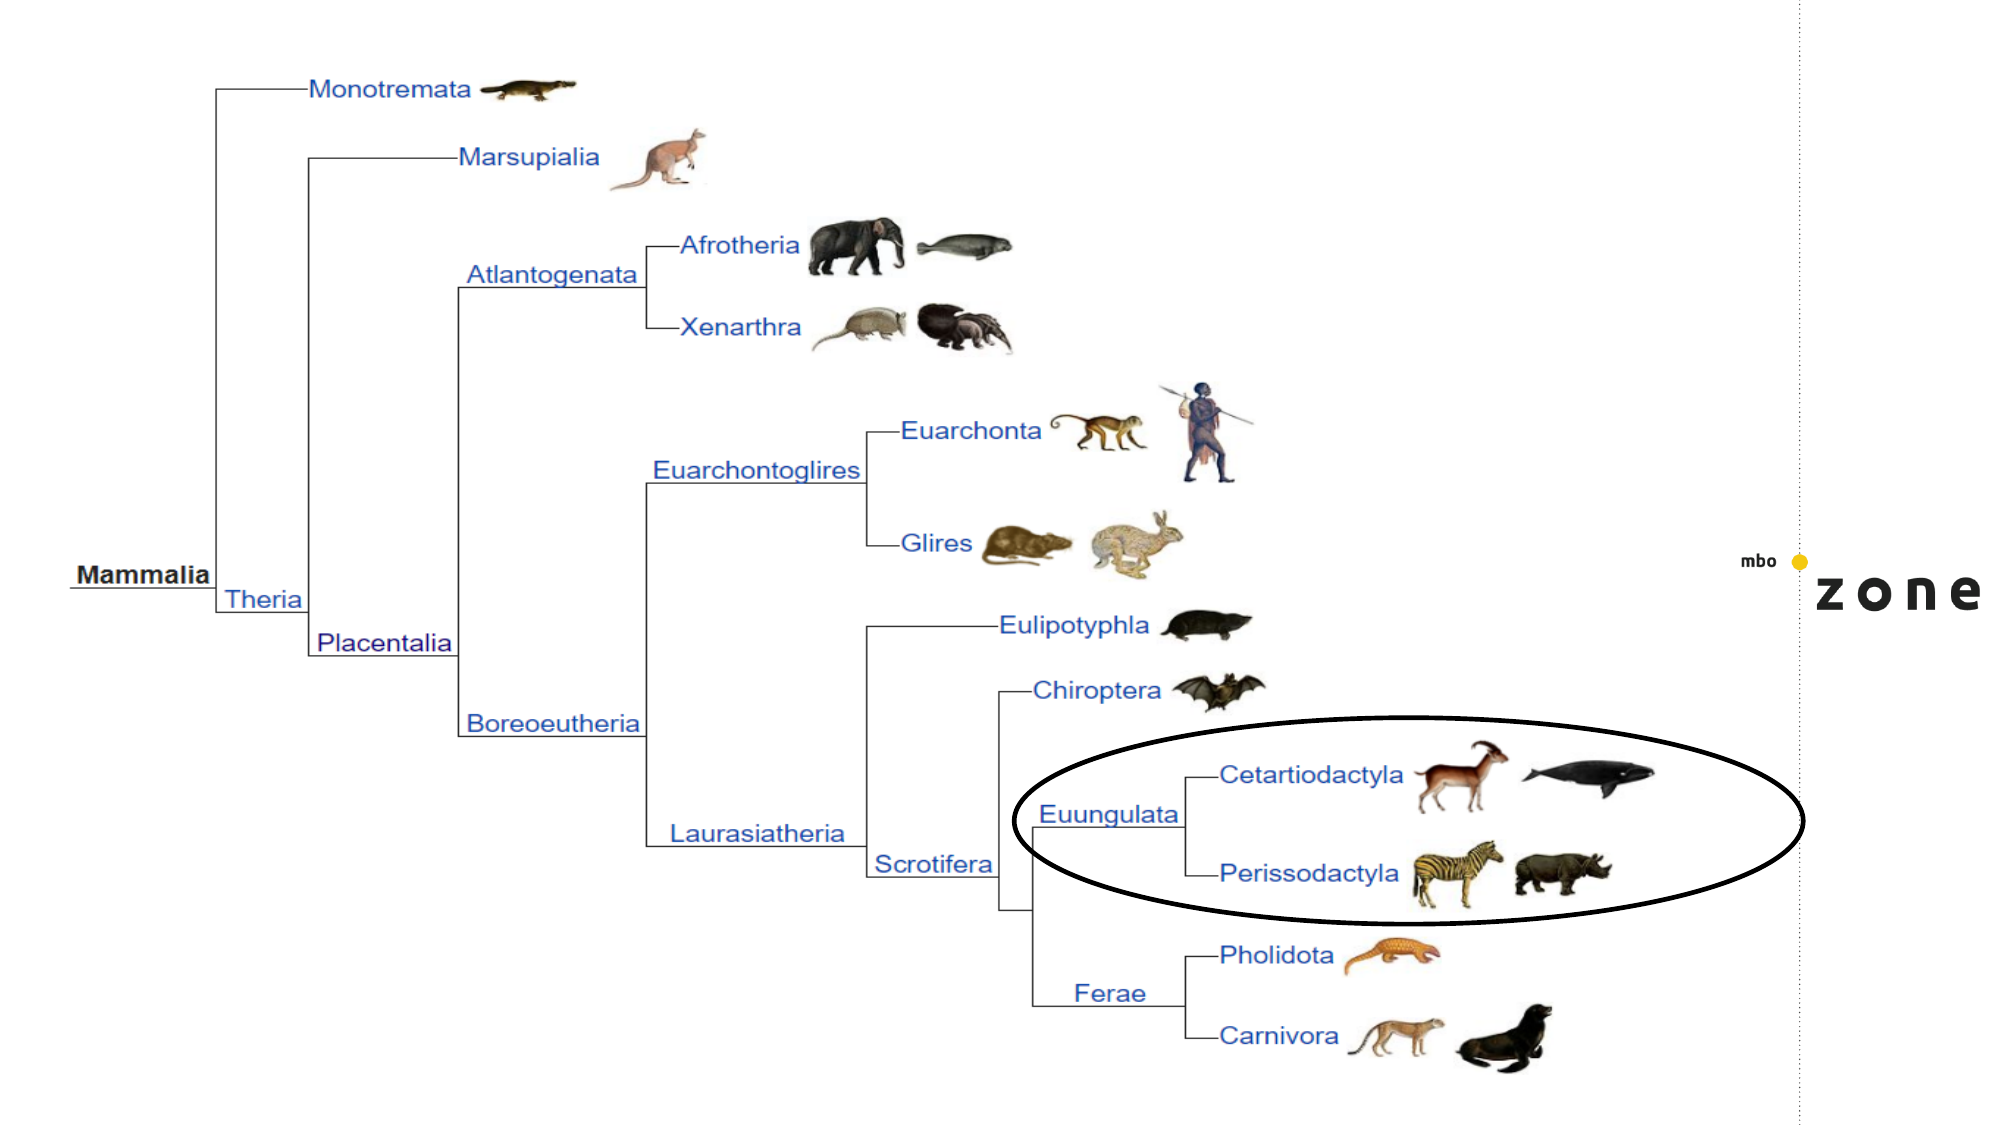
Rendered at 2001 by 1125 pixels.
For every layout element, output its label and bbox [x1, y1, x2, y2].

text_box [1699, 749, 1805, 892]
picture [32, 0, 2001, 1125]
